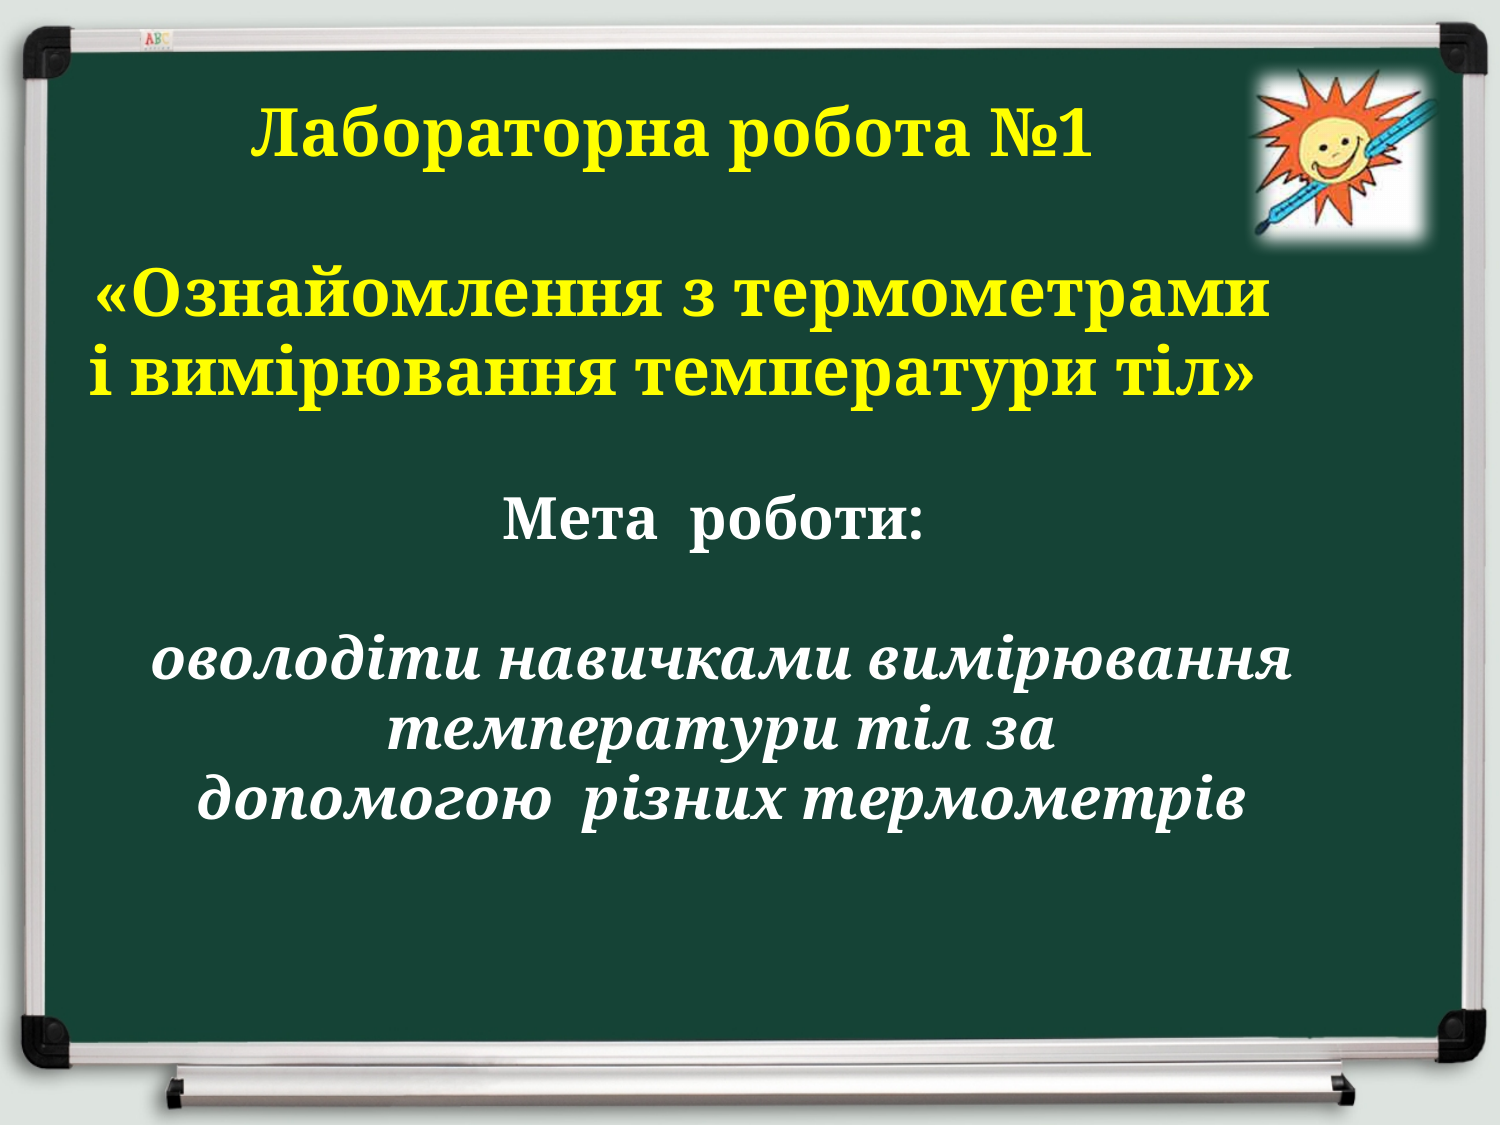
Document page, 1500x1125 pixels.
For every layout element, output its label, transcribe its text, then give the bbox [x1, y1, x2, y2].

title Мета роботи: оволодіти навичками вимірювання температури тіл за допомогою різних термометрів [46, 491, 1398, 680]
picture [0, 0, 1500, 1125]
text_box Лабораторна робота №1 «Ознайомлення з термометрами і вимірювання температури тіл» [46, 81, 1301, 417]
